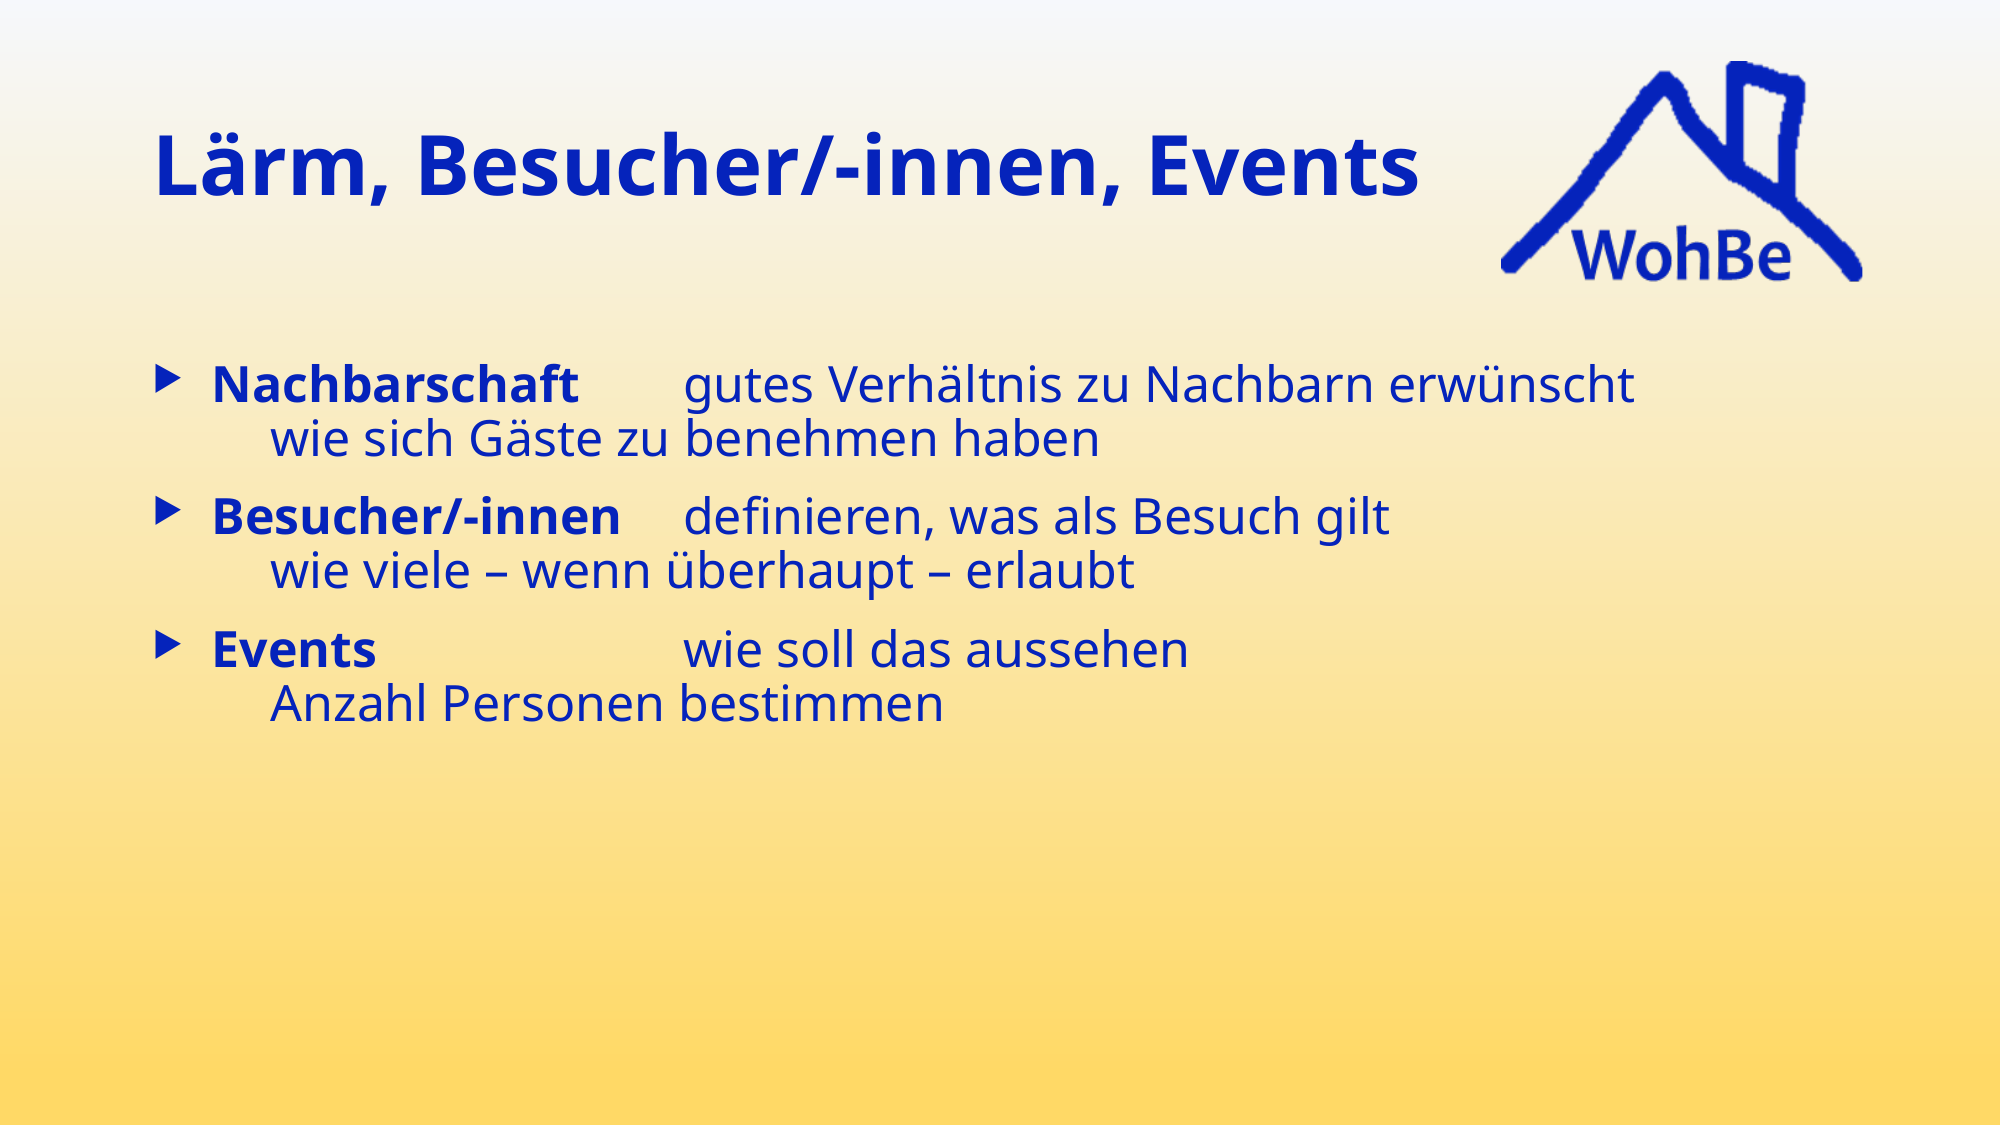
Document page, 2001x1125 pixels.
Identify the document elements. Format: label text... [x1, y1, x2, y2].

picture [1501, 61, 1863, 285]
title Lärm, Besucher/-innen, Events [137, 59, 1480, 278]
list Nachbarschaft gutes Verhältnis zu Nachbarn erwünscht wie sich Gäste zu benehmen haben Besucher/-innen definieren, was als Besuch gilt wie viele – wenn überhaupt – erlaubt Events wie soll das aussehen Anzahl Personen bestimmen [137, 351, 1863, 1066]
